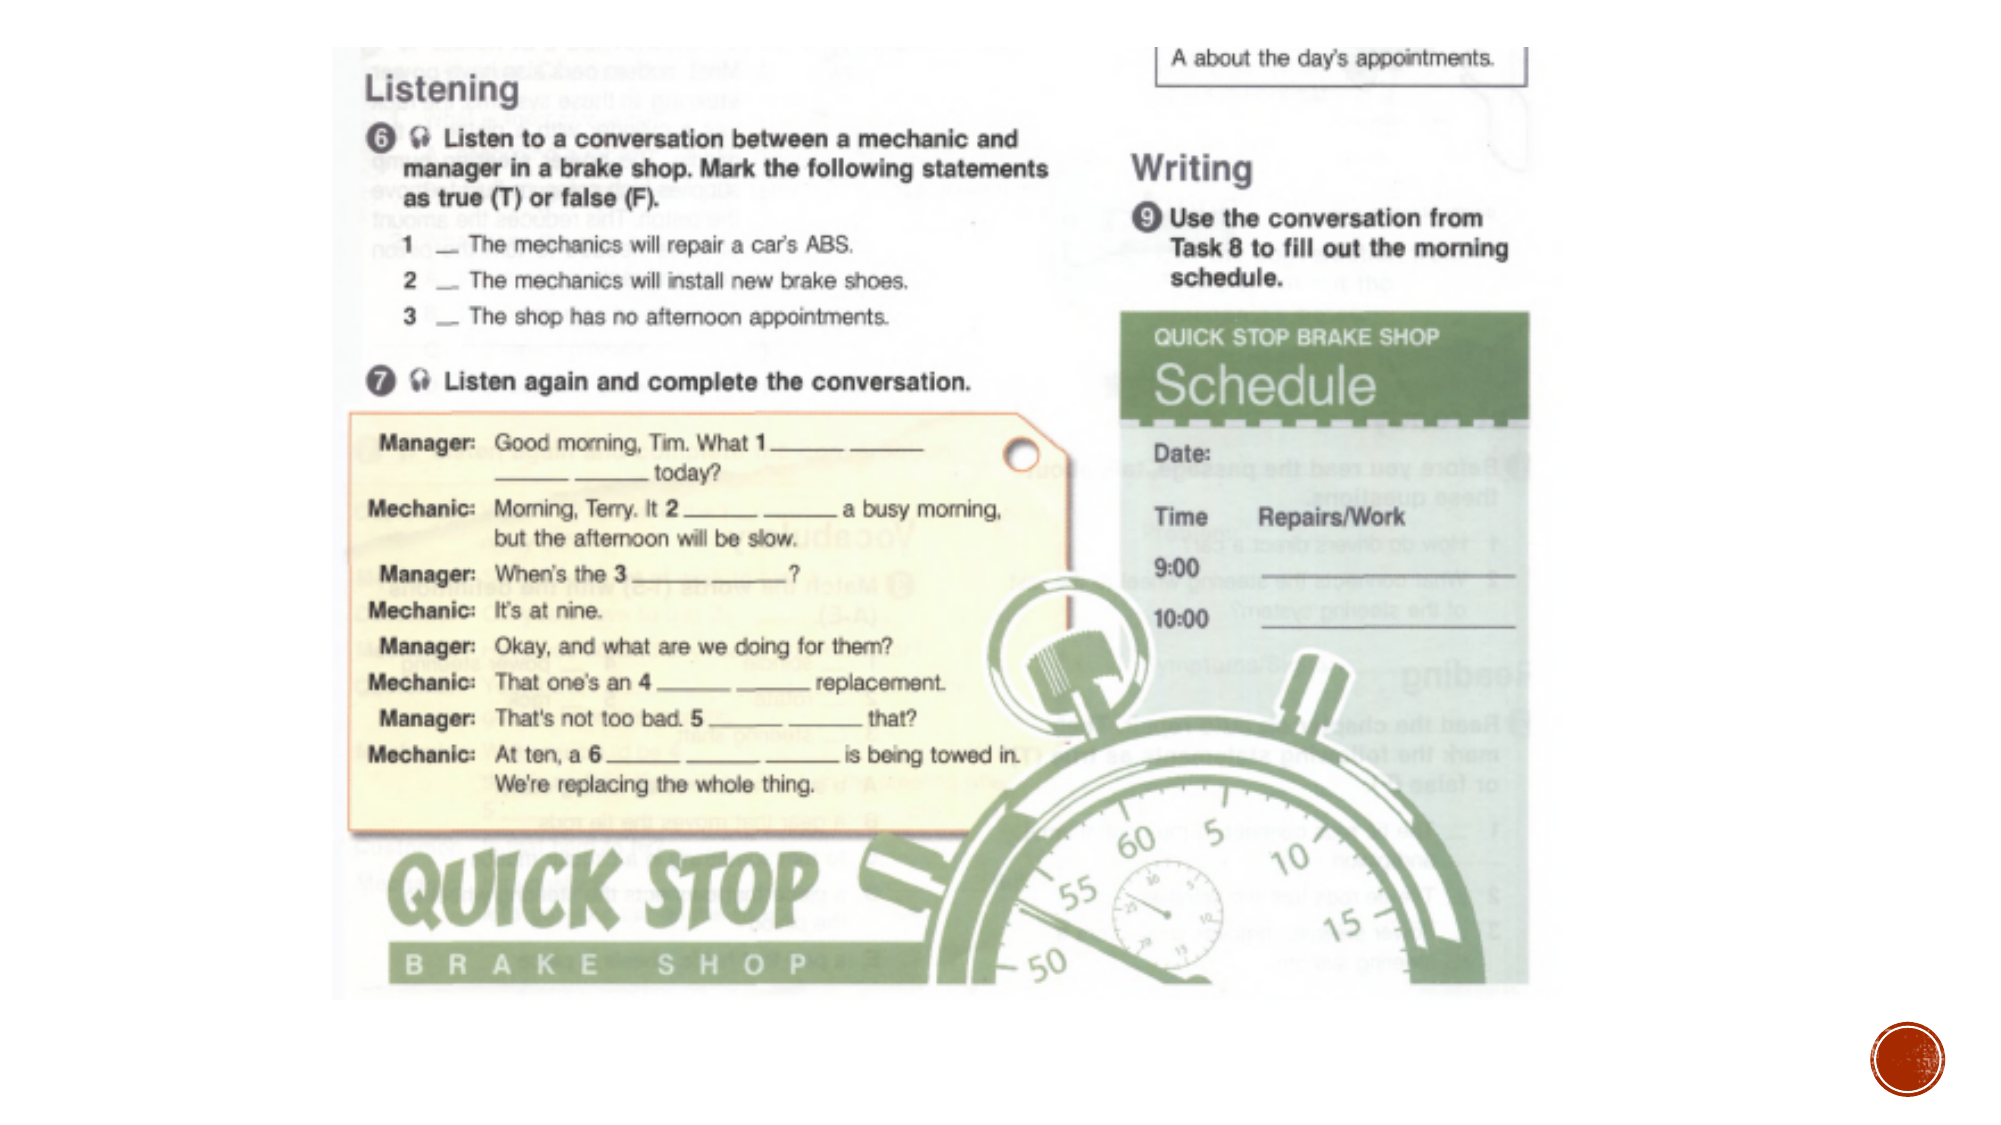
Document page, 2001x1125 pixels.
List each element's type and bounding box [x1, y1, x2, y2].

list [336, 51, 1558, 997]
